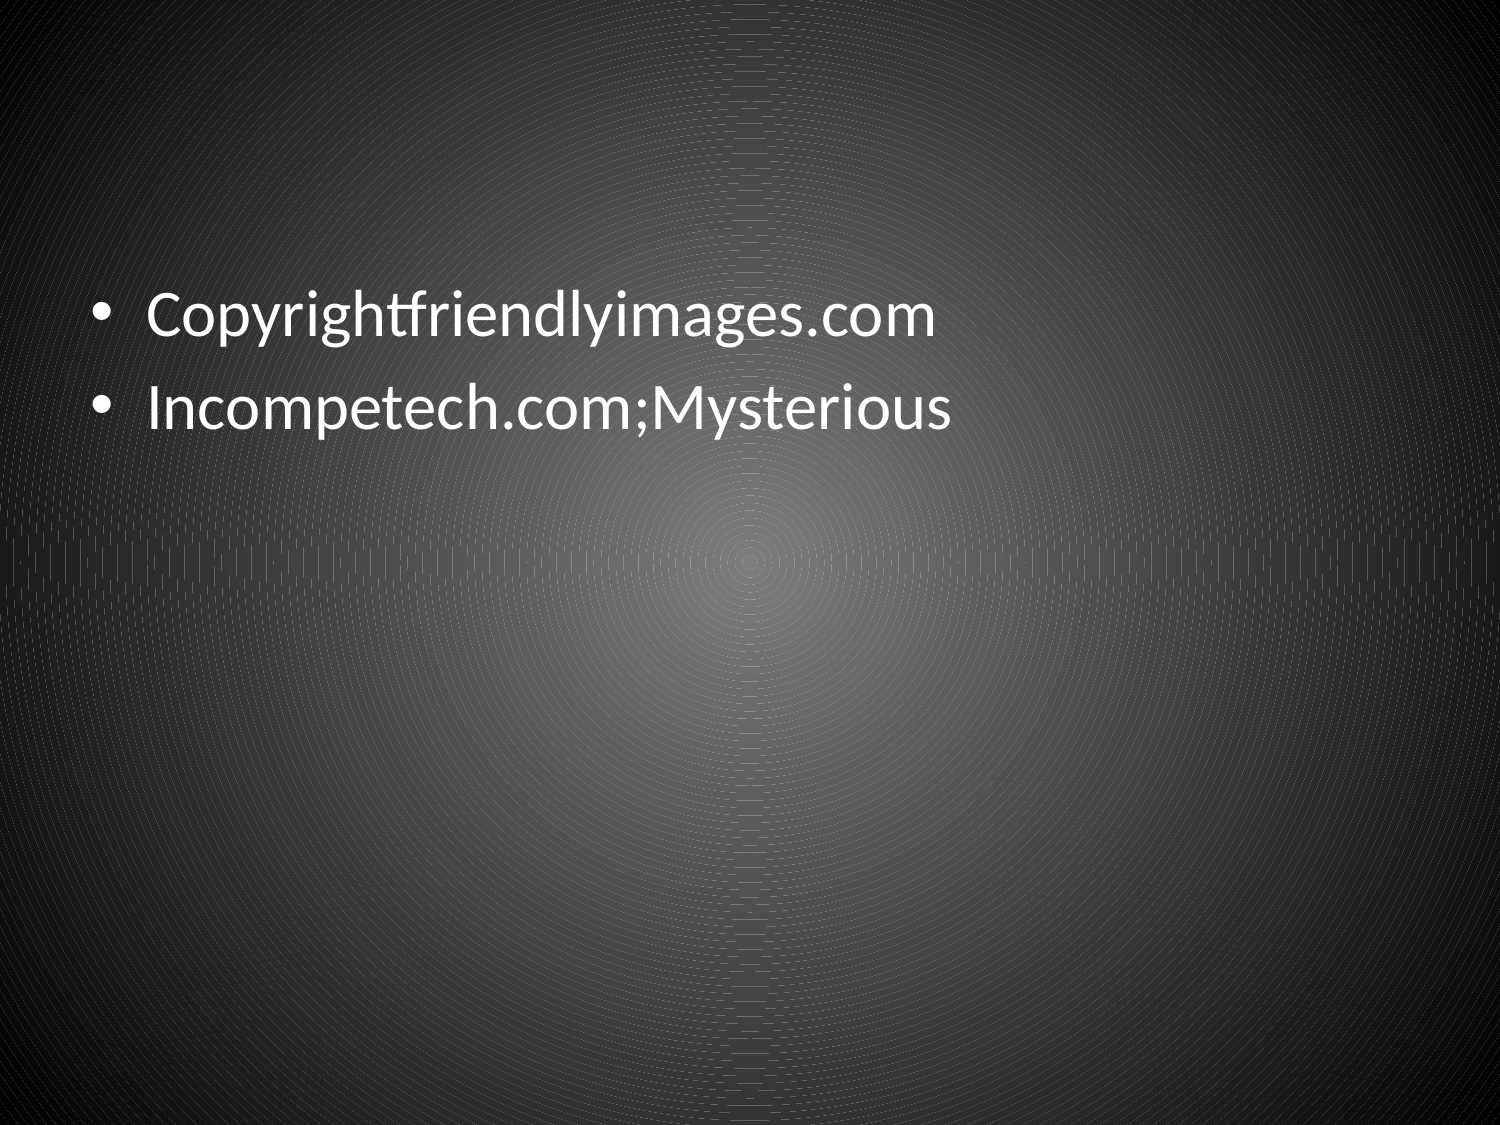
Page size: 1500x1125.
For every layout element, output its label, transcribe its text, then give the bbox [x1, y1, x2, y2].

list Copyrightfriendlyimages.com Incompetech.com;Mysterious [75, 262, 1425, 1005]
